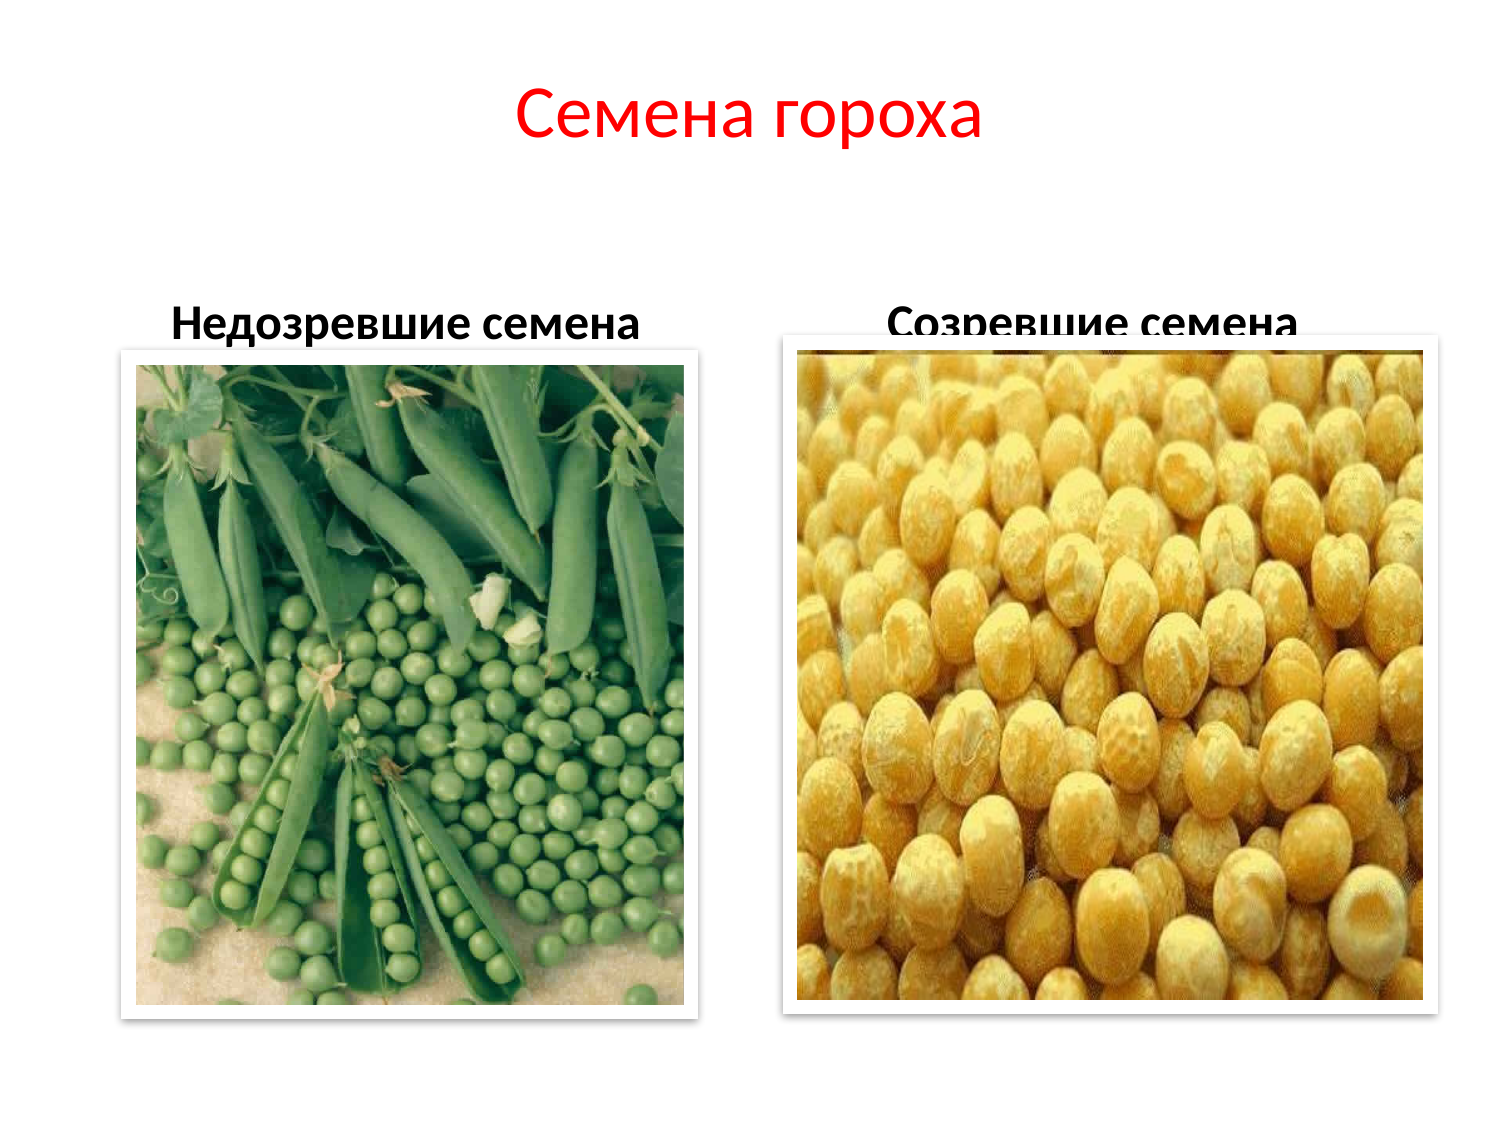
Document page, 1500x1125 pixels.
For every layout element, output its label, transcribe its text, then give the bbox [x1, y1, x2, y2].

list Созревшие семена [761, 251, 1425, 357]
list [135, 364, 684, 1006]
title Семена гороха [75, 30, 1425, 185]
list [796, 349, 1424, 1000]
list Недозревшие семена [75, 251, 738, 357]
